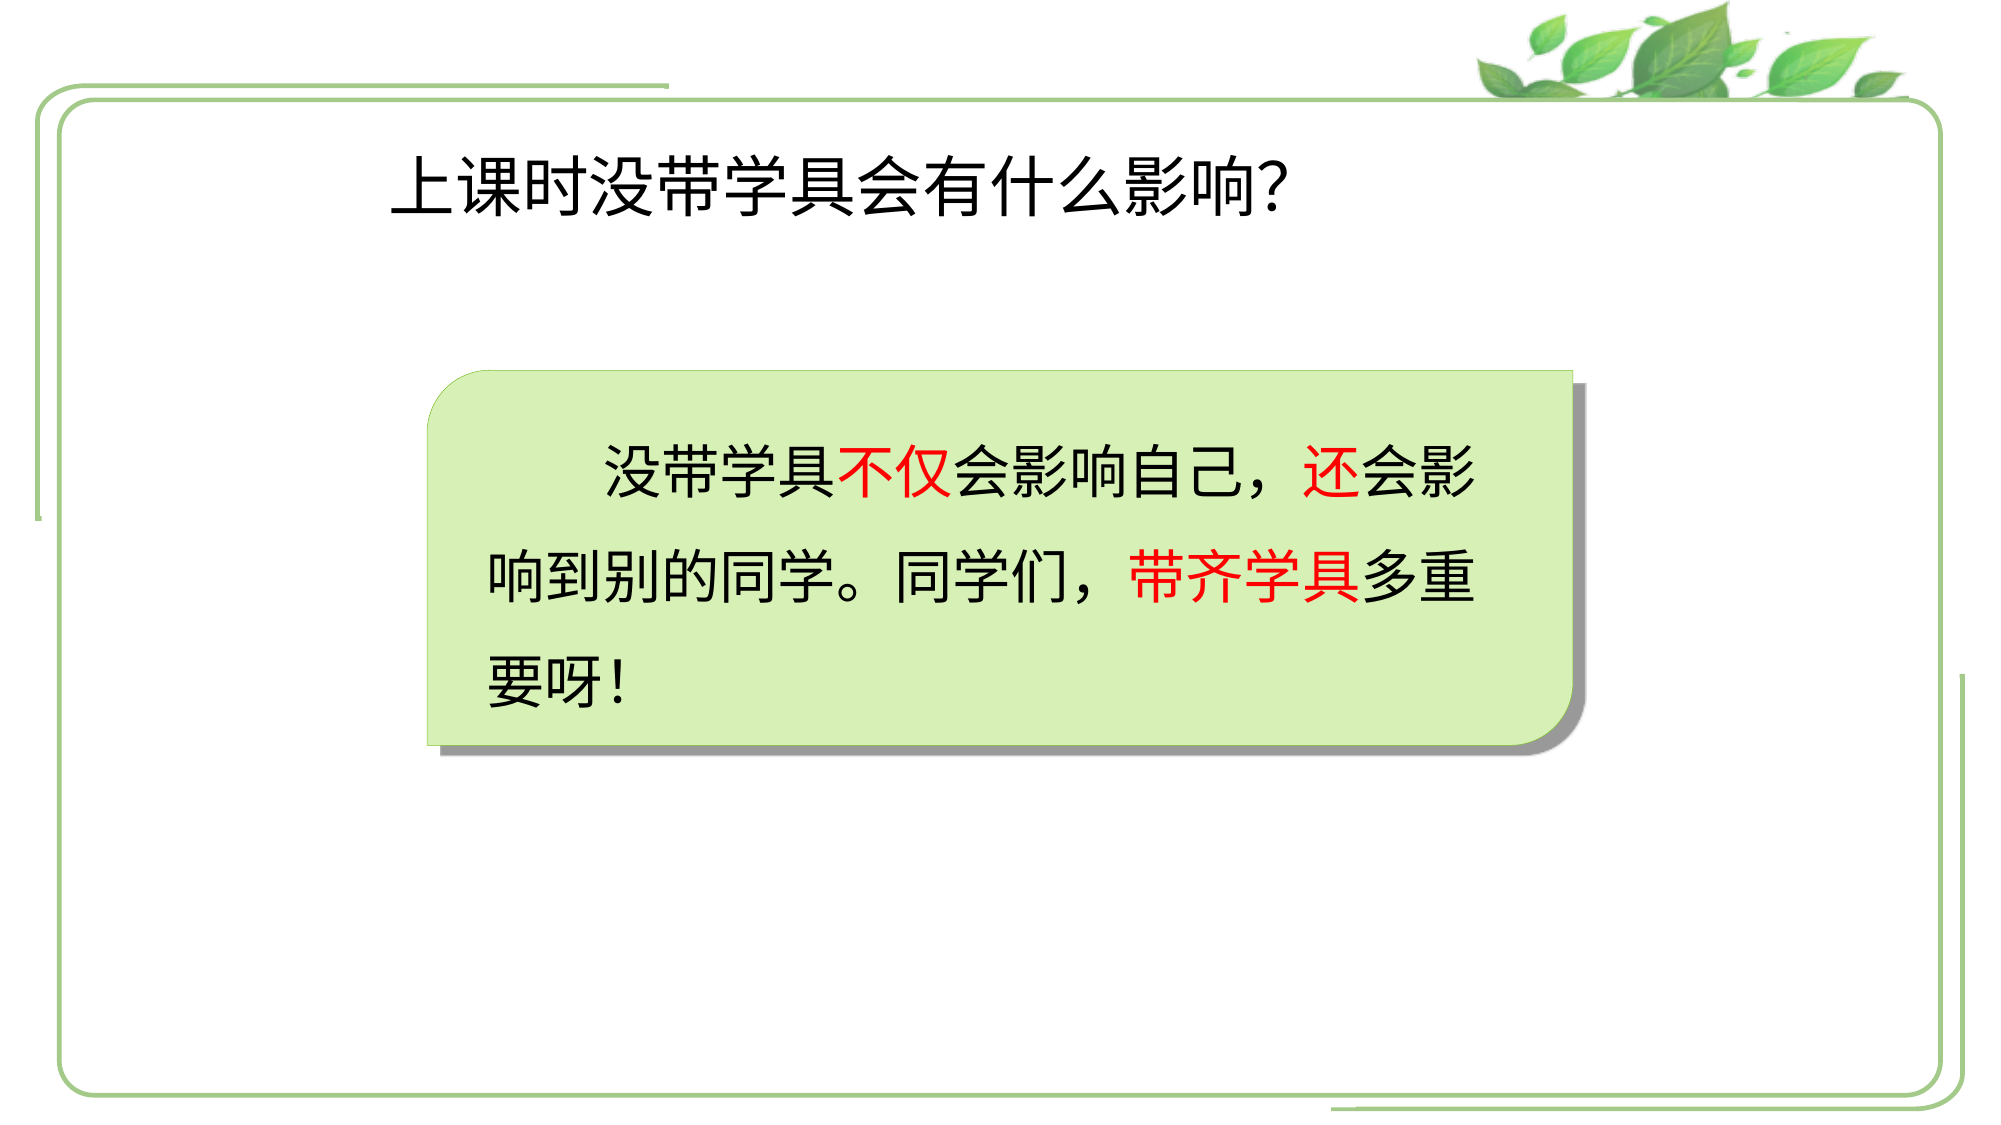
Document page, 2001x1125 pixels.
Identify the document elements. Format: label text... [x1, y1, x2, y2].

text_box 上课时没带学具会有什么影响？ [373, 137, 1650, 232]
text_box 没带学具不仅会影响自己，还会影响到别的同学。同学们，带齐学具多重要呀！ [426, 369, 1574, 747]
